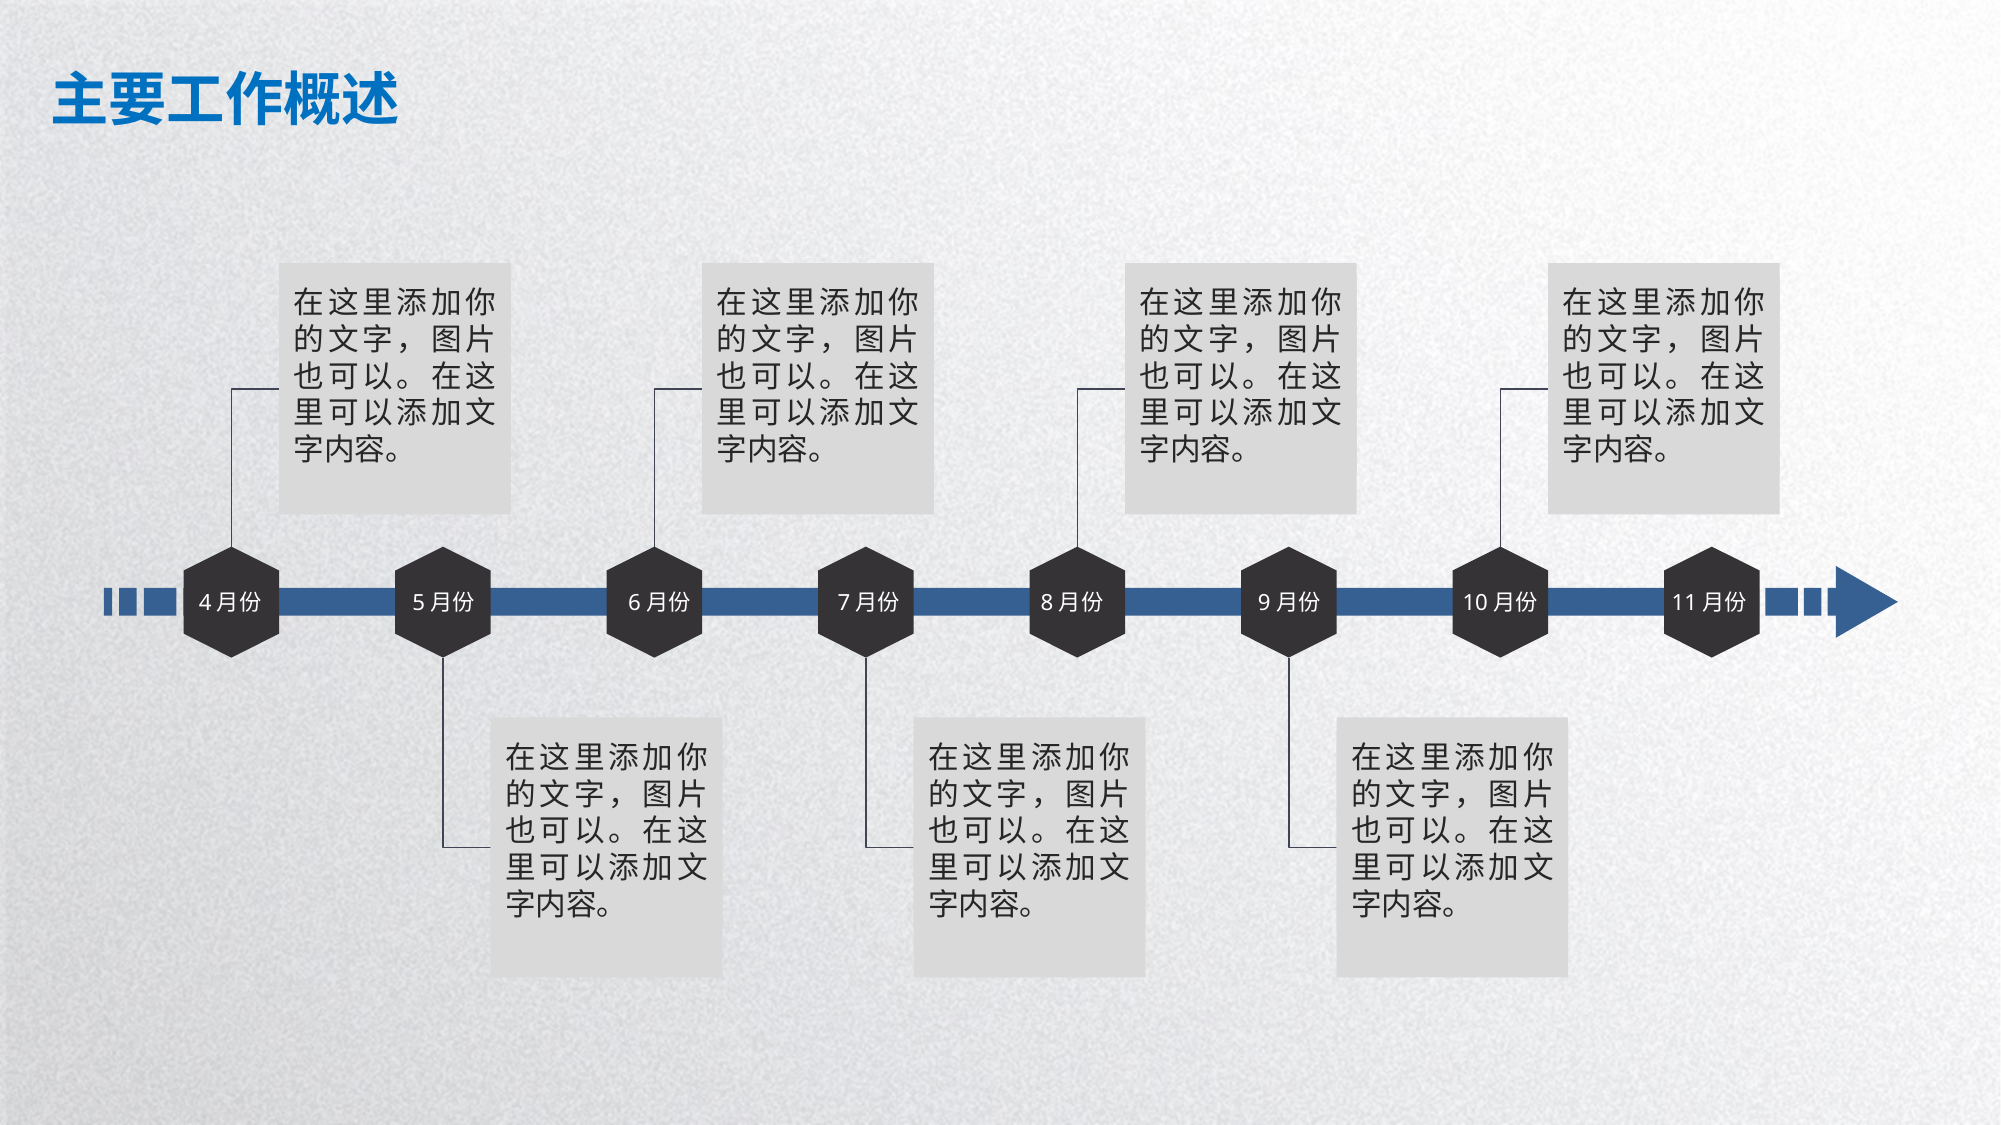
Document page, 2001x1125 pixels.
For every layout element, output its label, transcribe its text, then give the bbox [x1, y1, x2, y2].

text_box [1653, 546, 1766, 658]
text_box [490, 717, 723, 978]
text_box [701, 262, 935, 515]
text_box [1444, 443, 1542, 492]
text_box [1124, 262, 1357, 515]
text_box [176, 443, 273, 492]
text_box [278, 262, 512, 515]
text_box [1231, 546, 1347, 658]
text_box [1015, 546, 1129, 658]
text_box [168, 546, 292, 658]
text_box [1352, 565, 1435, 639]
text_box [103, 565, 163, 639]
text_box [1565, 565, 1648, 639]
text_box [811, 546, 927, 658]
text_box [1547, 262, 1781, 515]
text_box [932, 565, 1010, 639]
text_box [1336, 717, 1569, 978]
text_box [723, 565, 806, 639]
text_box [794, 728, 908, 777]
text_box 主要工作概述 [35, 54, 591, 140]
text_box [1021, 443, 1119, 492]
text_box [598, 443, 696, 492]
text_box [1440, 546, 1560, 658]
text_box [385, 546, 502, 658]
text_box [506, 565, 596, 639]
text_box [1771, 565, 1899, 639]
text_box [371, 728, 485, 777]
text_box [1134, 565, 1226, 639]
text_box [297, 565, 380, 639]
picture [0, 0, 2001, 1125]
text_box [1217, 728, 1331, 777]
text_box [913, 717, 1146, 978]
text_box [601, 546, 718, 658]
